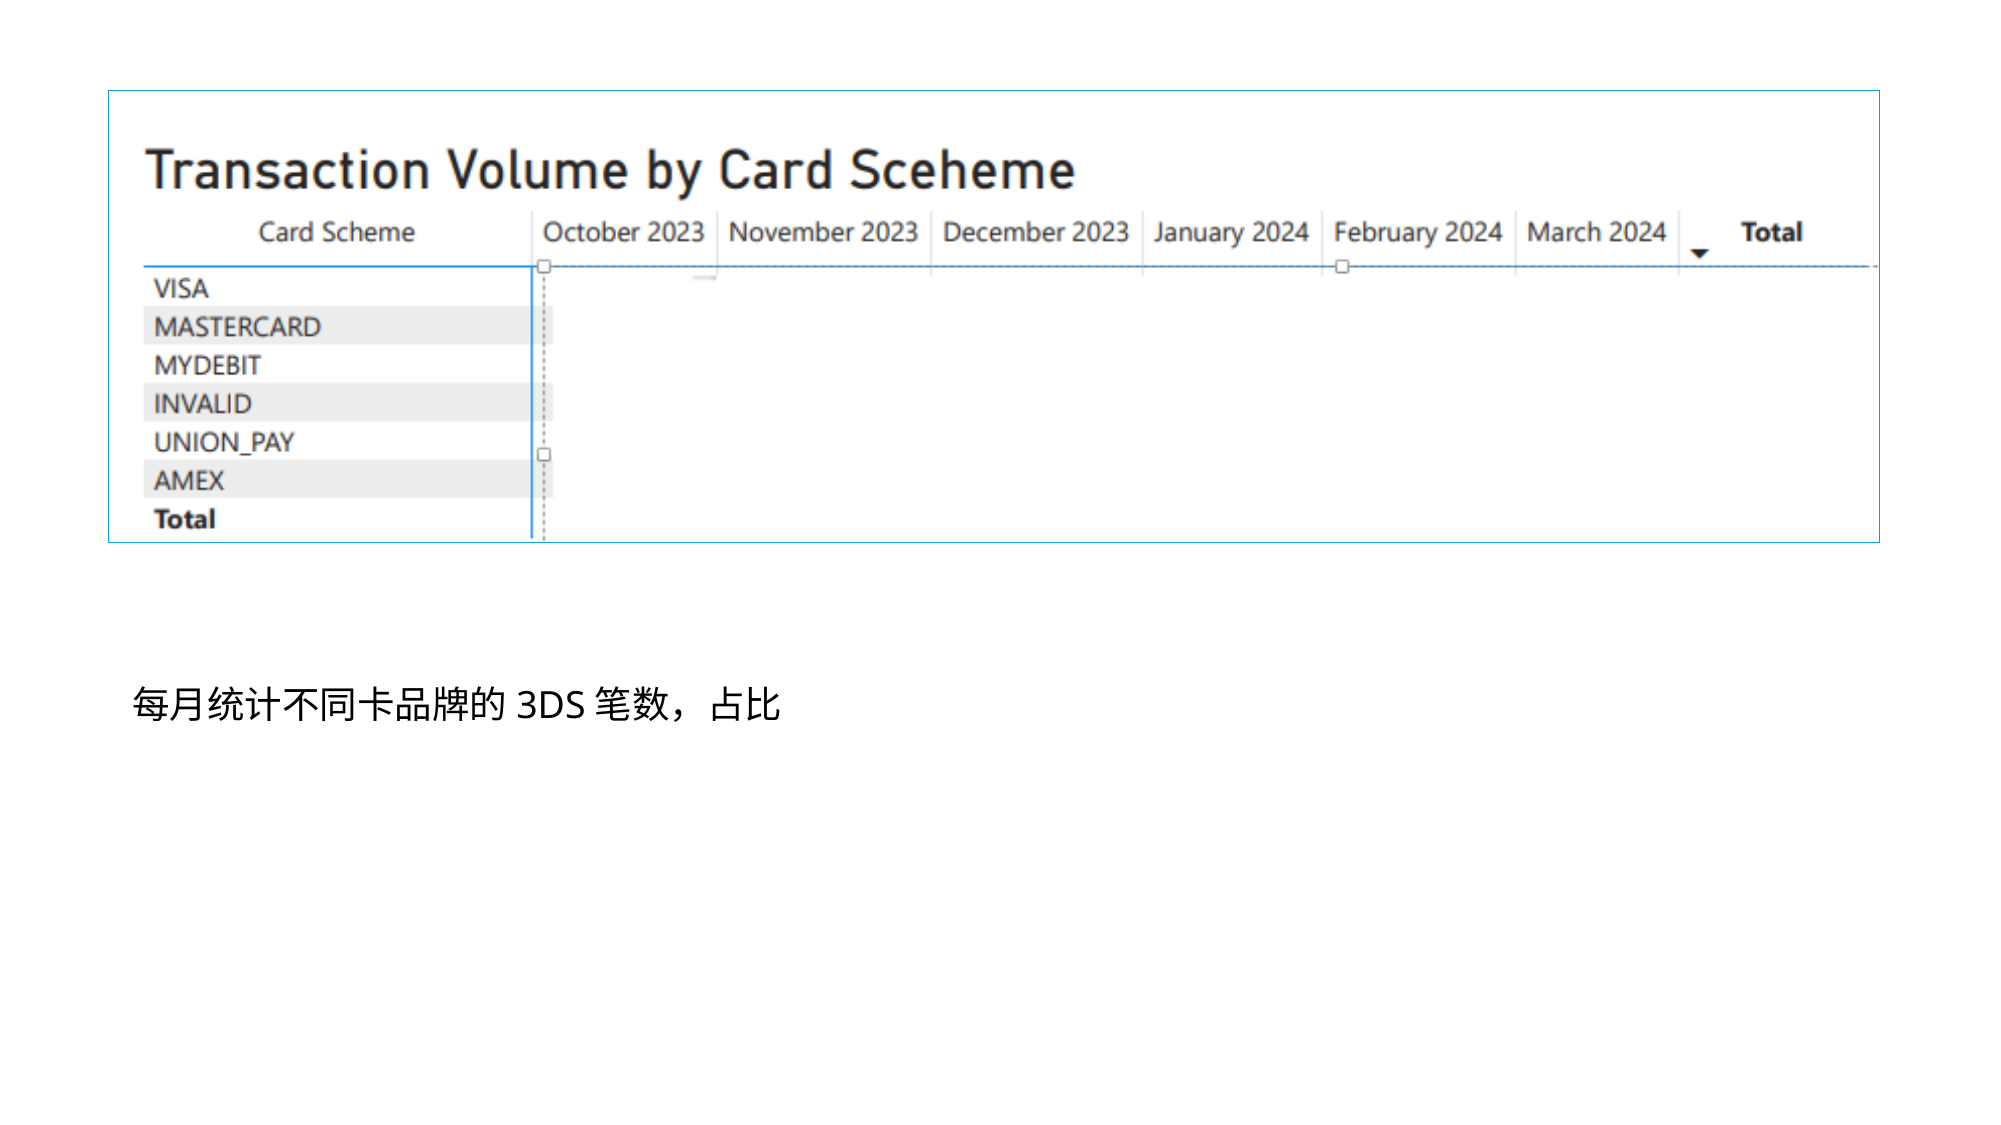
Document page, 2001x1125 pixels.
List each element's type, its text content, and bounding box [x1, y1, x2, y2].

text_box 每月统计不同卡品牌的3DS笔数，占比 [117, 673, 797, 734]
picture [110, 92, 1878, 541]
